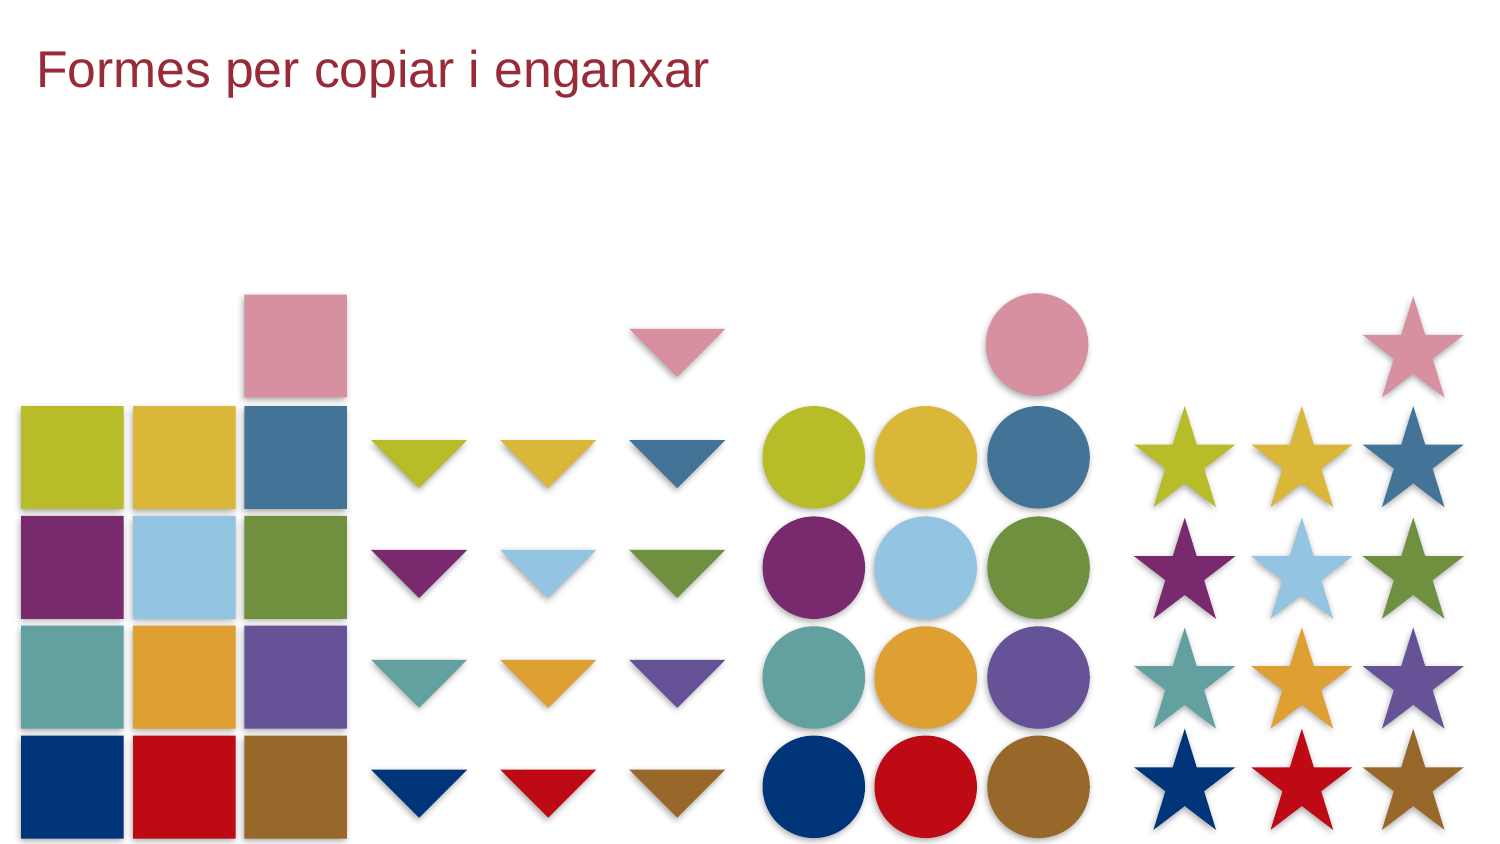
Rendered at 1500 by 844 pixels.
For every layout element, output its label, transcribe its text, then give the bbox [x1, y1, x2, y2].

text_box [499, 658, 597, 709]
text_box [628, 658, 727, 709]
text_box [1250, 727, 1354, 831]
text_box [499, 549, 597, 599]
text_box [761, 516, 866, 620]
text_box [244, 625, 348, 729]
text_box [986, 736, 1091, 839]
text_box [761, 626, 866, 730]
text_box [132, 405, 236, 510]
text_box [499, 768, 597, 819]
text_box [20, 625, 124, 729]
text_box [1133, 727, 1237, 831]
text_box [985, 292, 1090, 397]
text_box [1250, 626, 1354, 730]
text_box [1361, 516, 1465, 620]
text_box [1133, 405, 1237, 508]
text_box [244, 515, 348, 620]
text_box [761, 405, 866, 510]
text_box [628, 549, 727, 599]
text_box [873, 736, 978, 839]
text_box [499, 439, 597, 489]
text_box [1361, 295, 1465, 399]
text_box [370, 549, 468, 599]
text_box [1250, 405, 1354, 508]
text_box [244, 405, 348, 510]
text_box [20, 735, 124, 839]
text_box [761, 736, 866, 839]
text_box [370, 658, 468, 709]
text_box [986, 627, 1091, 730]
text_box [986, 516, 1091, 620]
text_box [132, 735, 236, 839]
text_box [1361, 405, 1465, 508]
text_box [873, 627, 978, 730]
text_box [132, 515, 236, 620]
text_box [628, 439, 727, 489]
text_box [370, 439, 468, 489]
text_box [132, 625, 236, 729]
text_box [986, 405, 1091, 510]
text_box [20, 405, 124, 510]
text_box [244, 735, 348, 839]
text_box [244, 294, 348, 398]
text_box [873, 405, 978, 510]
title Formes per copiar i enganxar [21, 33, 1372, 107]
text_box [628, 328, 727, 378]
text_box [1133, 516, 1237, 620]
text_box [20, 515, 124, 620]
text_box [1361, 727, 1465, 831]
text_box [628, 768, 727, 819]
text_box [1361, 626, 1465, 730]
text_box [1133, 626, 1237, 730]
text_box [873, 516, 978, 620]
text_box [1250, 516, 1354, 620]
text_box [370, 768, 468, 819]
